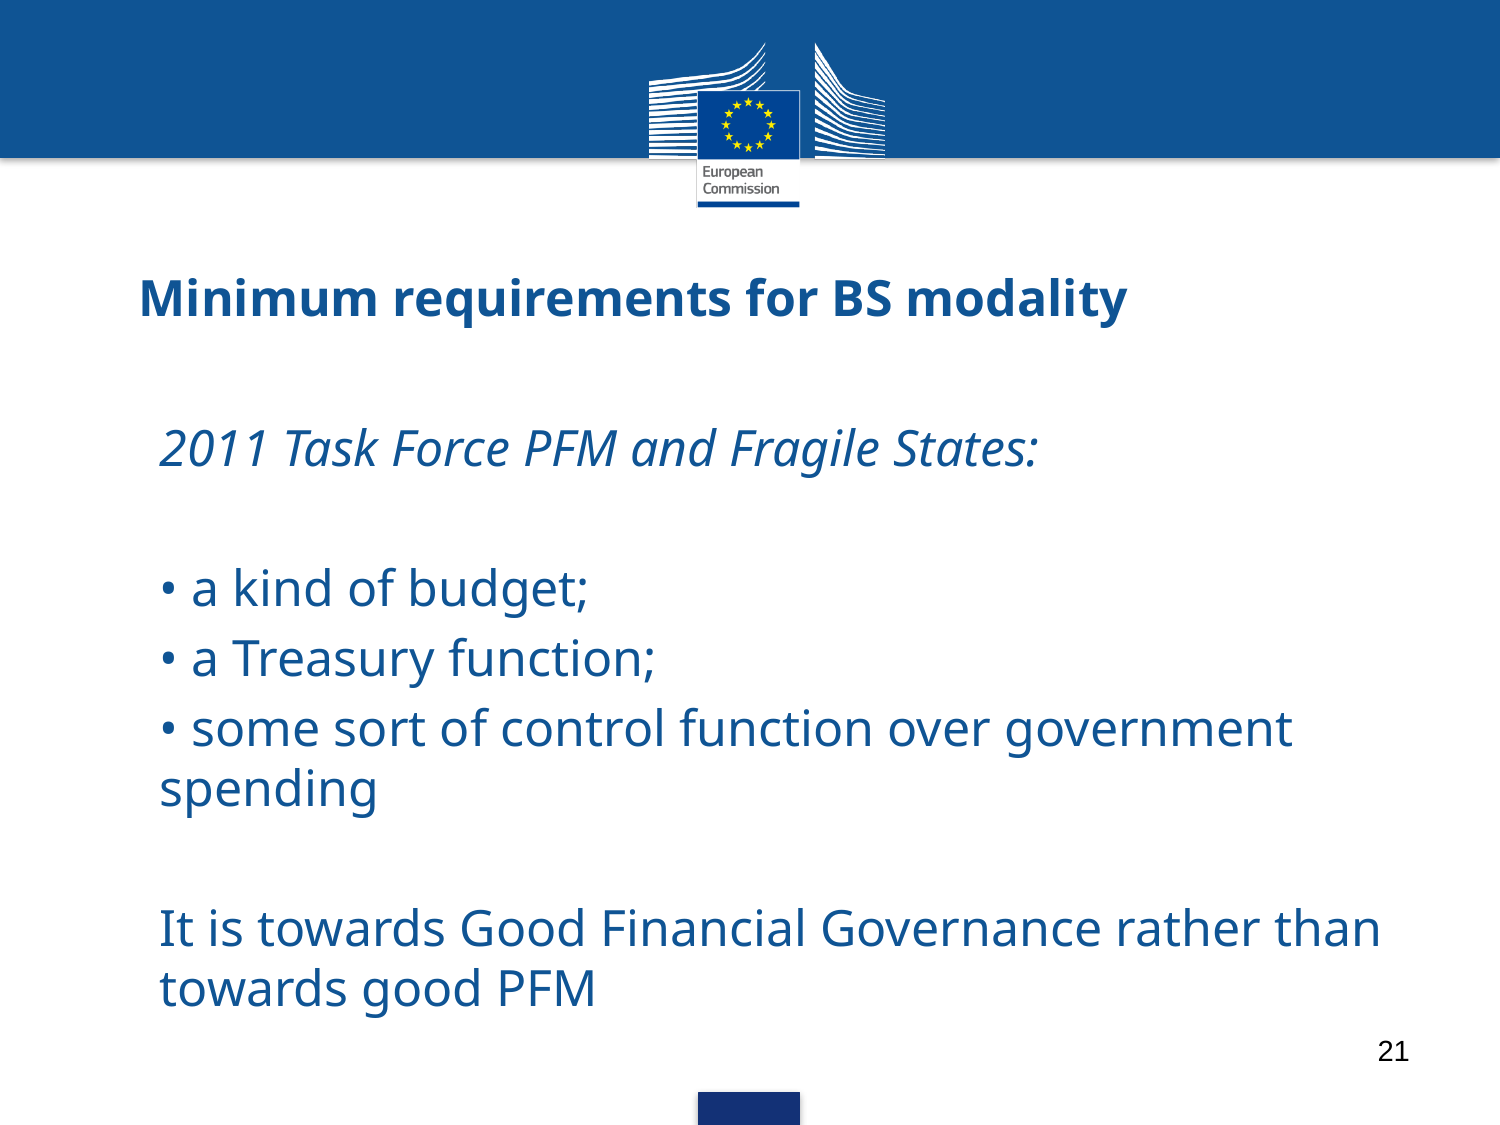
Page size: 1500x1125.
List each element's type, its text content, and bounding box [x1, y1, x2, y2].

title Minimum requirements for BS modality [64, 219, 1416, 374]
slide_number 21 [1074, 1024, 1426, 1103]
picture [649, 42, 885, 208]
list 2011 Task Force PFM and Fragile States: • a kind of budget; • a Treasury function; • some sort of control function over government spending It is towards Good Financial Governance rather than towards good PFM [88, 408, 1426, 988]
